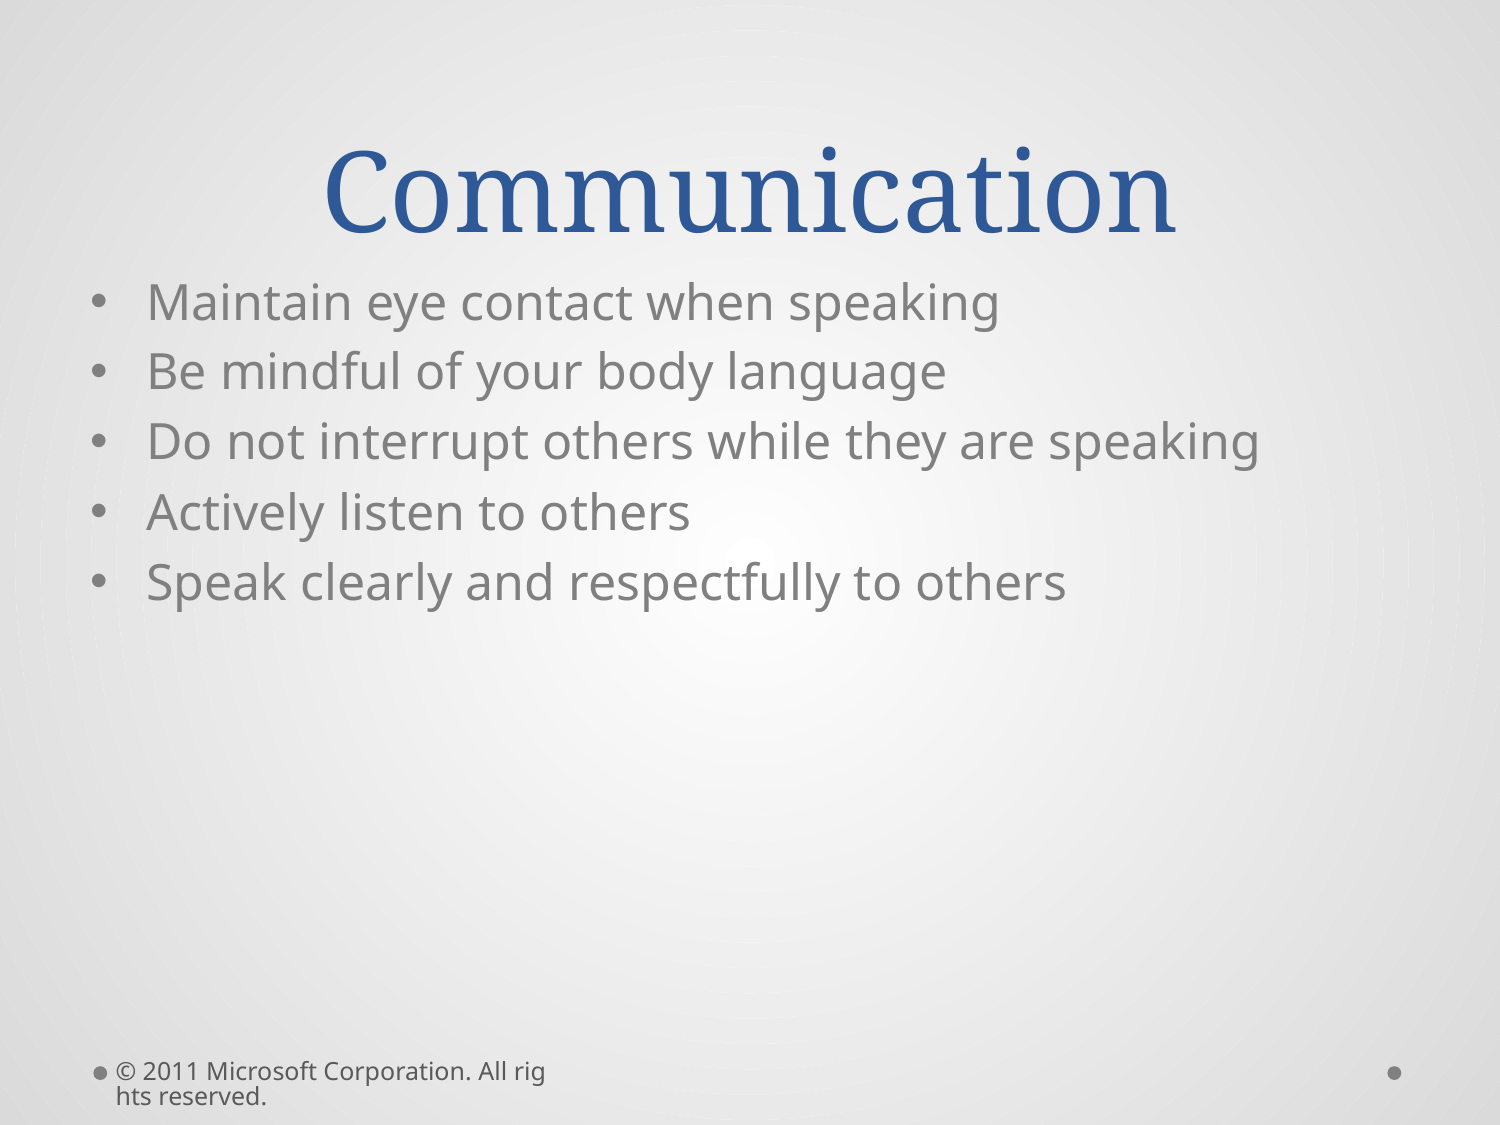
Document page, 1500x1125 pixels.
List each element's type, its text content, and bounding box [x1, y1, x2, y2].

footer © 2011 Microsoft Corporation. All rights reserved. [108, 1042, 576, 1103]
title Communication [75, 0, 1425, 262]
list Maintain eye contact when speaking Be mindful of your body language Do not interrupt others while they are speaking Actively listen to others Speak clearly and respectfully to others [75, 262, 1425, 1005]
